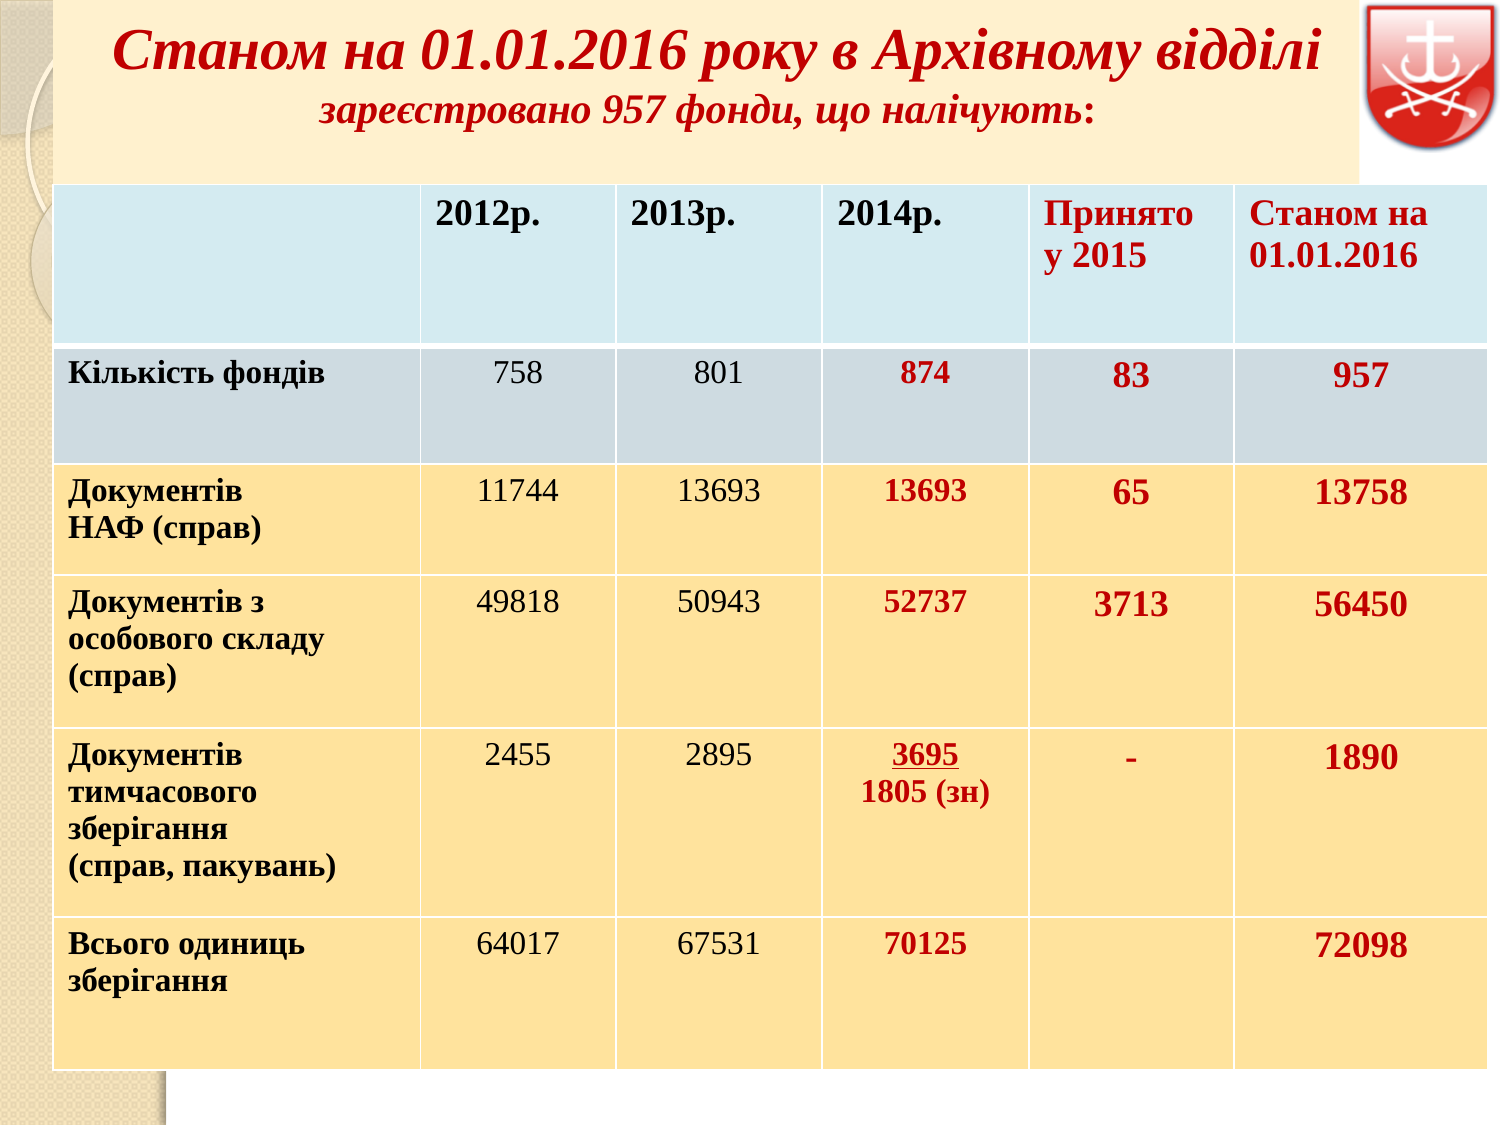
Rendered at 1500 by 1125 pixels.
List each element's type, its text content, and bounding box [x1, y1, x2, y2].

table_header 2012р. [421, 185, 615, 343]
table_cell 2455 [421, 729, 615, 916]
table_cell Документів НАФ (справ) [54, 465, 420, 574]
table_cell 2895 [617, 729, 821, 916]
table_cell 3695 1805 (зн) [823, 729, 1028, 916]
table_cell 758 [421, 349, 615, 463]
table_cell 64017 [421, 918, 615, 1069]
picture [1359, 0, 1500, 153]
table_header 2013р. [617, 185, 821, 343]
table_cell 13758 [1235, 465, 1487, 574]
table_cell 72098 [1235, 918, 1487, 1069]
table_cell Документів тимчасового зберігання (справ, пакувань) [54, 729, 420, 916]
table_cell 65 [1030, 465, 1233, 574]
table_cell 3713 [1030, 576, 1233, 727]
table_cell 801 [617, 349, 821, 463]
table_cell 1890 [1235, 729, 1487, 916]
table_cell 56450 [1235, 576, 1487, 727]
table_cell 70125 [823, 918, 1028, 1069]
title Станом на 01.01.2016 року в Архівному відділі зареєстровано 957 фонди, що налічують: [53, 0, 1360, 184]
table_header 2014р. [823, 185, 1028, 343]
table_cell 49818 [421, 576, 615, 727]
table_header Станом на 01.01.2016 [1235, 185, 1487, 343]
table_cell Кількість фондів [54, 349, 420, 463]
table_cell [1030, 918, 1233, 1069]
table_header Принято у 2015 [1030, 185, 1233, 343]
table_cell 874 [823, 349, 1028, 463]
table_cell 50943 [617, 576, 821, 727]
table_cell - [1030, 729, 1233, 916]
table_cell 67531 [617, 918, 821, 1069]
table_cell 13693 [617, 465, 821, 574]
table_header [54, 185, 420, 343]
table_cell 13693 [823, 465, 1028, 574]
table_cell Документів з особового складу (справ) [54, 576, 420, 727]
table_cell 11744 [421, 465, 615, 574]
table_cell 83 [1030, 349, 1233, 463]
table_cell 52737 [823, 576, 1028, 727]
table_cell Всього одиниць зберігання [54, 918, 420, 1069]
table_cell 957 [1235, 349, 1487, 463]
